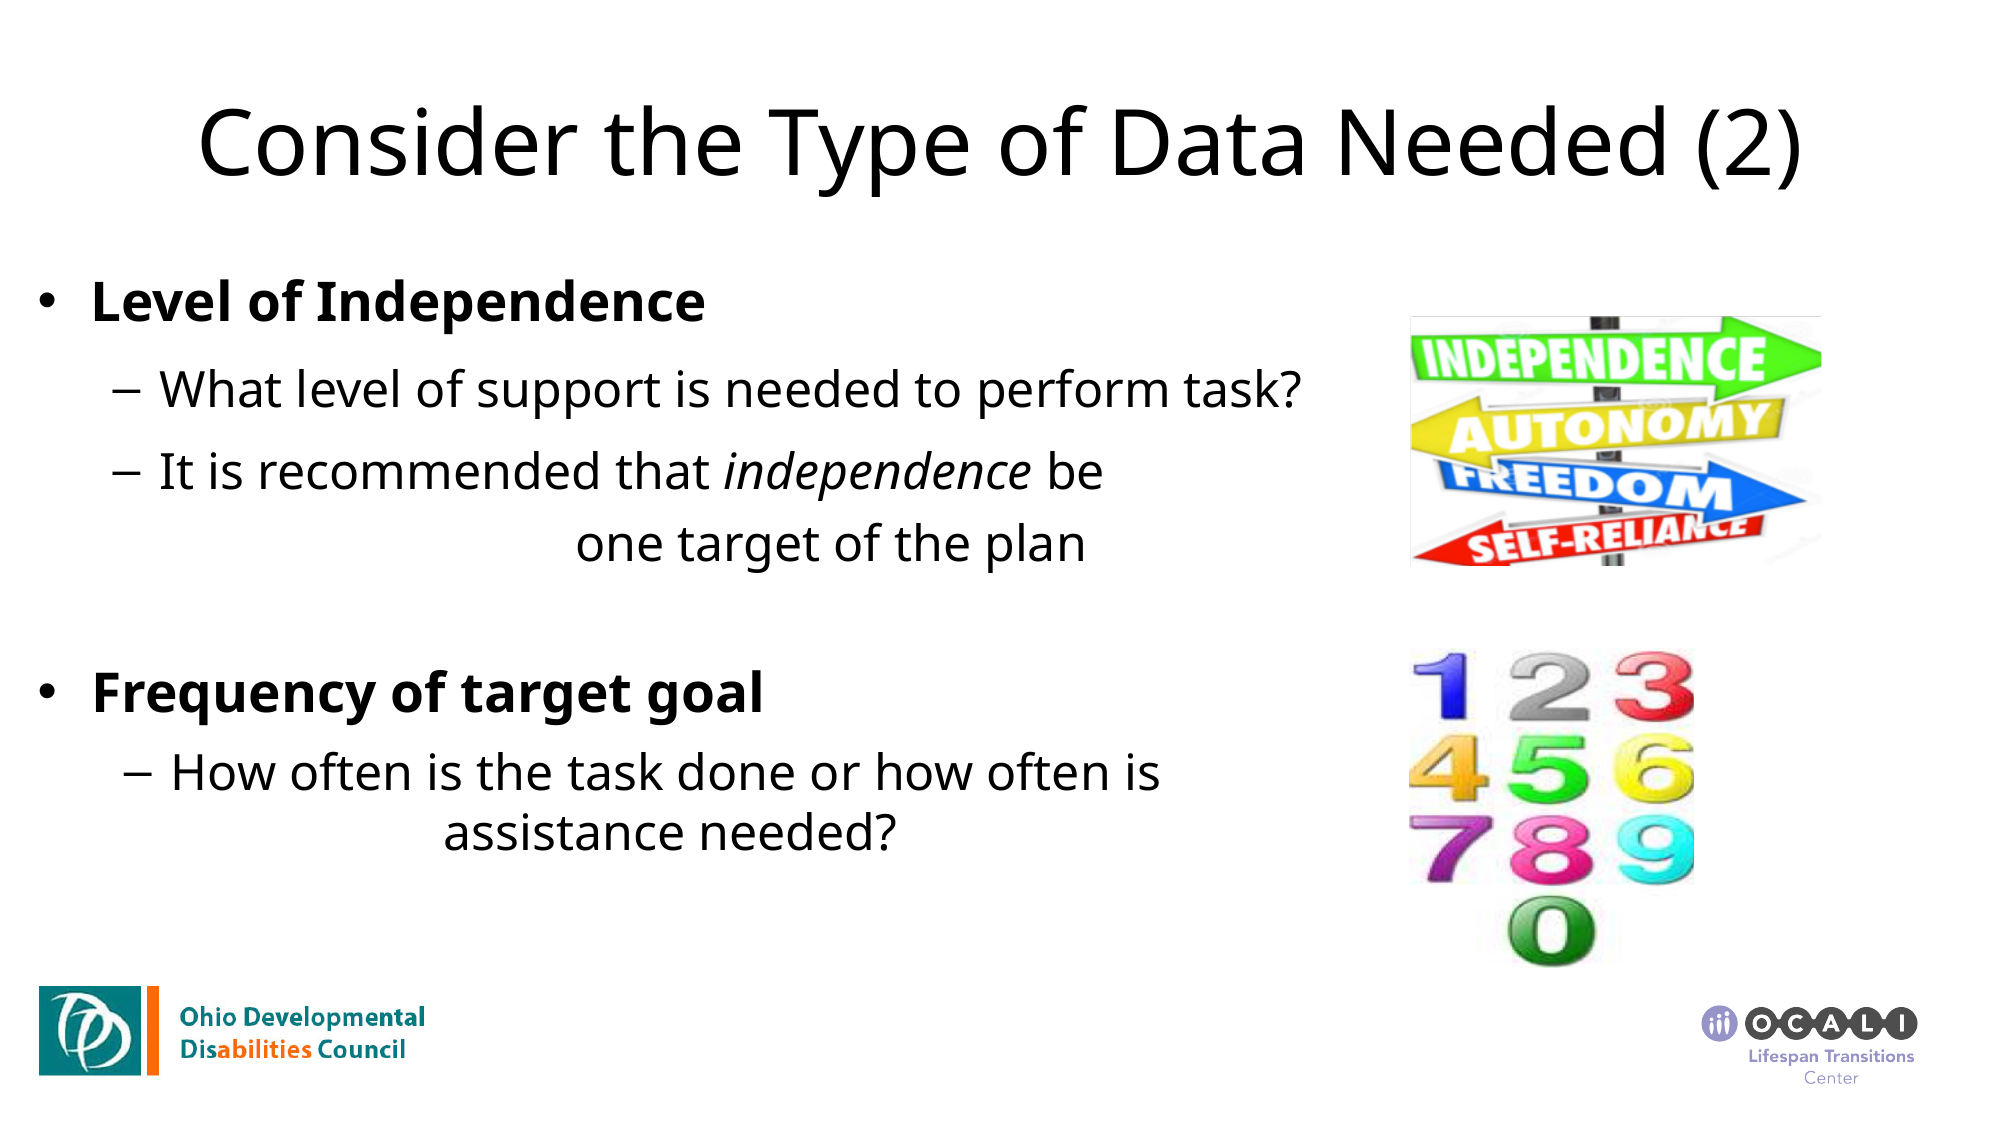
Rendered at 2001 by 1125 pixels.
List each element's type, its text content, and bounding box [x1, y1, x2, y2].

picture [1408, 648, 1695, 968]
title Consider the Type of Data Needed (2) [99, 45, 1900, 233]
list Frequency of target goal [22, 650, 1309, 732]
list Level of Independence [22, 259, 1309, 338]
picture [26, 986, 471, 1085]
list How often is the task done or how often is assistance needed? [34, 732, 1427, 991]
picture [1408, 316, 1822, 567]
picture [1697, 1001, 1923, 1088]
list What level of support is needed to perform task? It is recommended that independence be one target of the plan [22, 338, 1365, 622]
